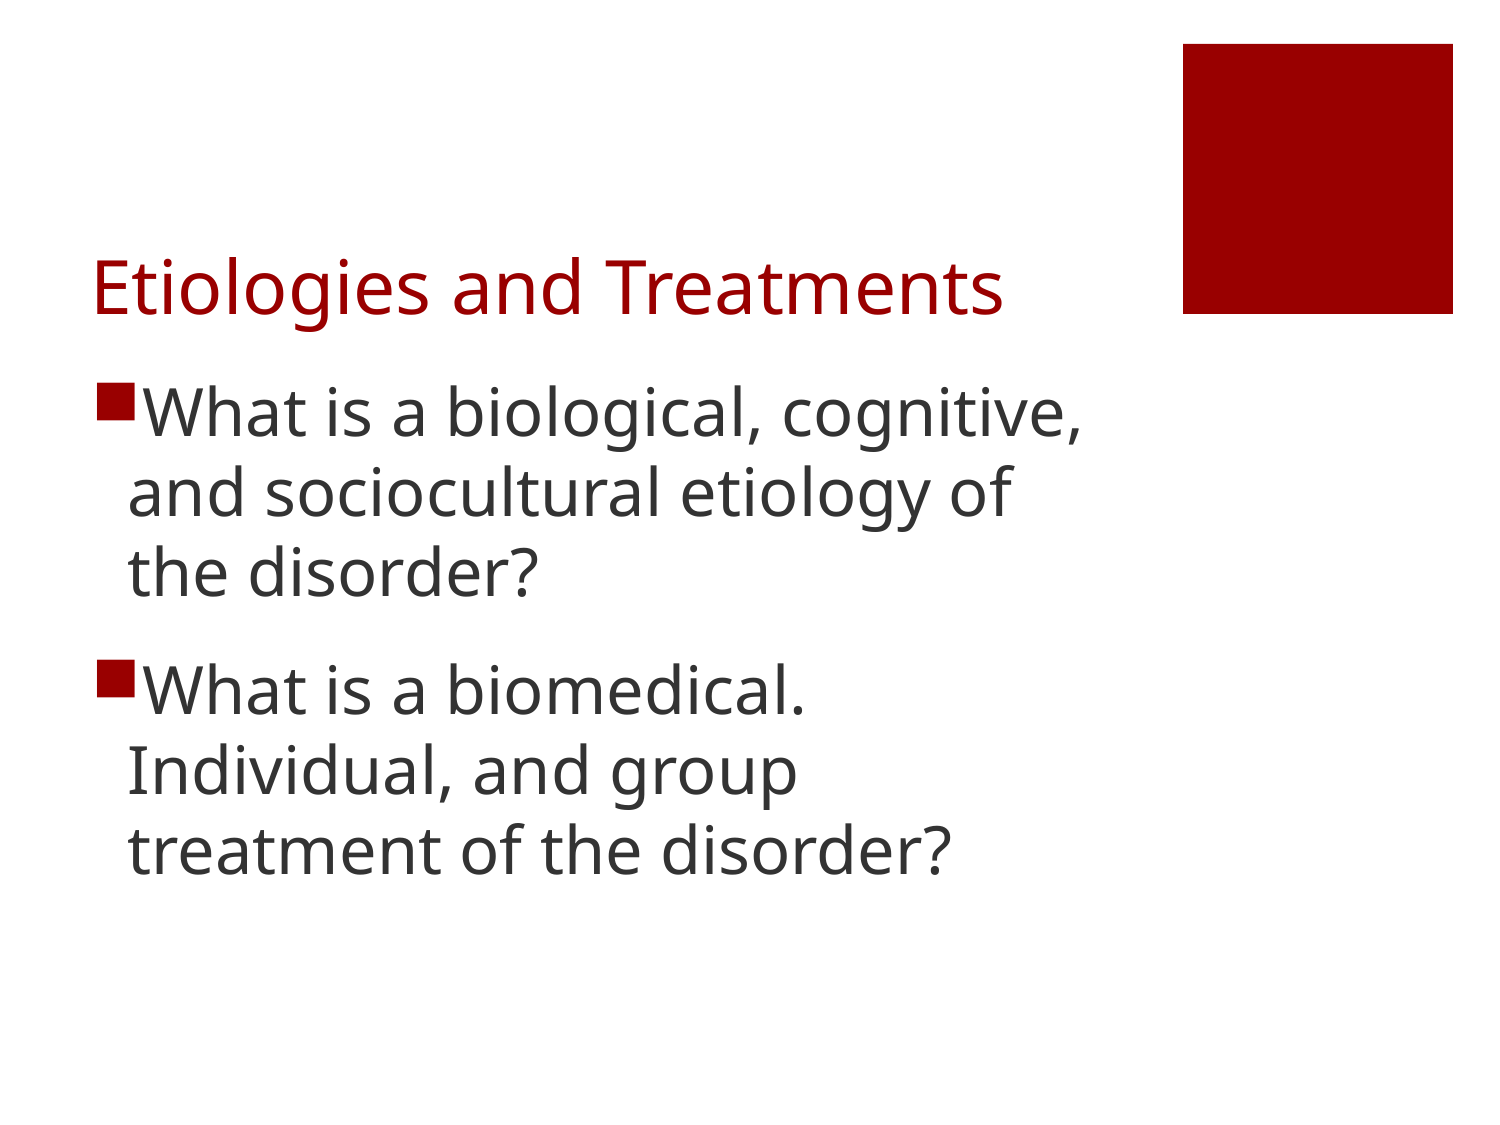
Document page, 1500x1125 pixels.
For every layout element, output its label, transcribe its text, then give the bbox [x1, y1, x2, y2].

list What is a biological, cognitive, and sociocultural etiology of the disorder? What is a biomedical. Individual, and group treatment of the disorder? [75, 362, 1143, 1005]
title Etiologies and Treatments [75, 149, 1143, 338]
